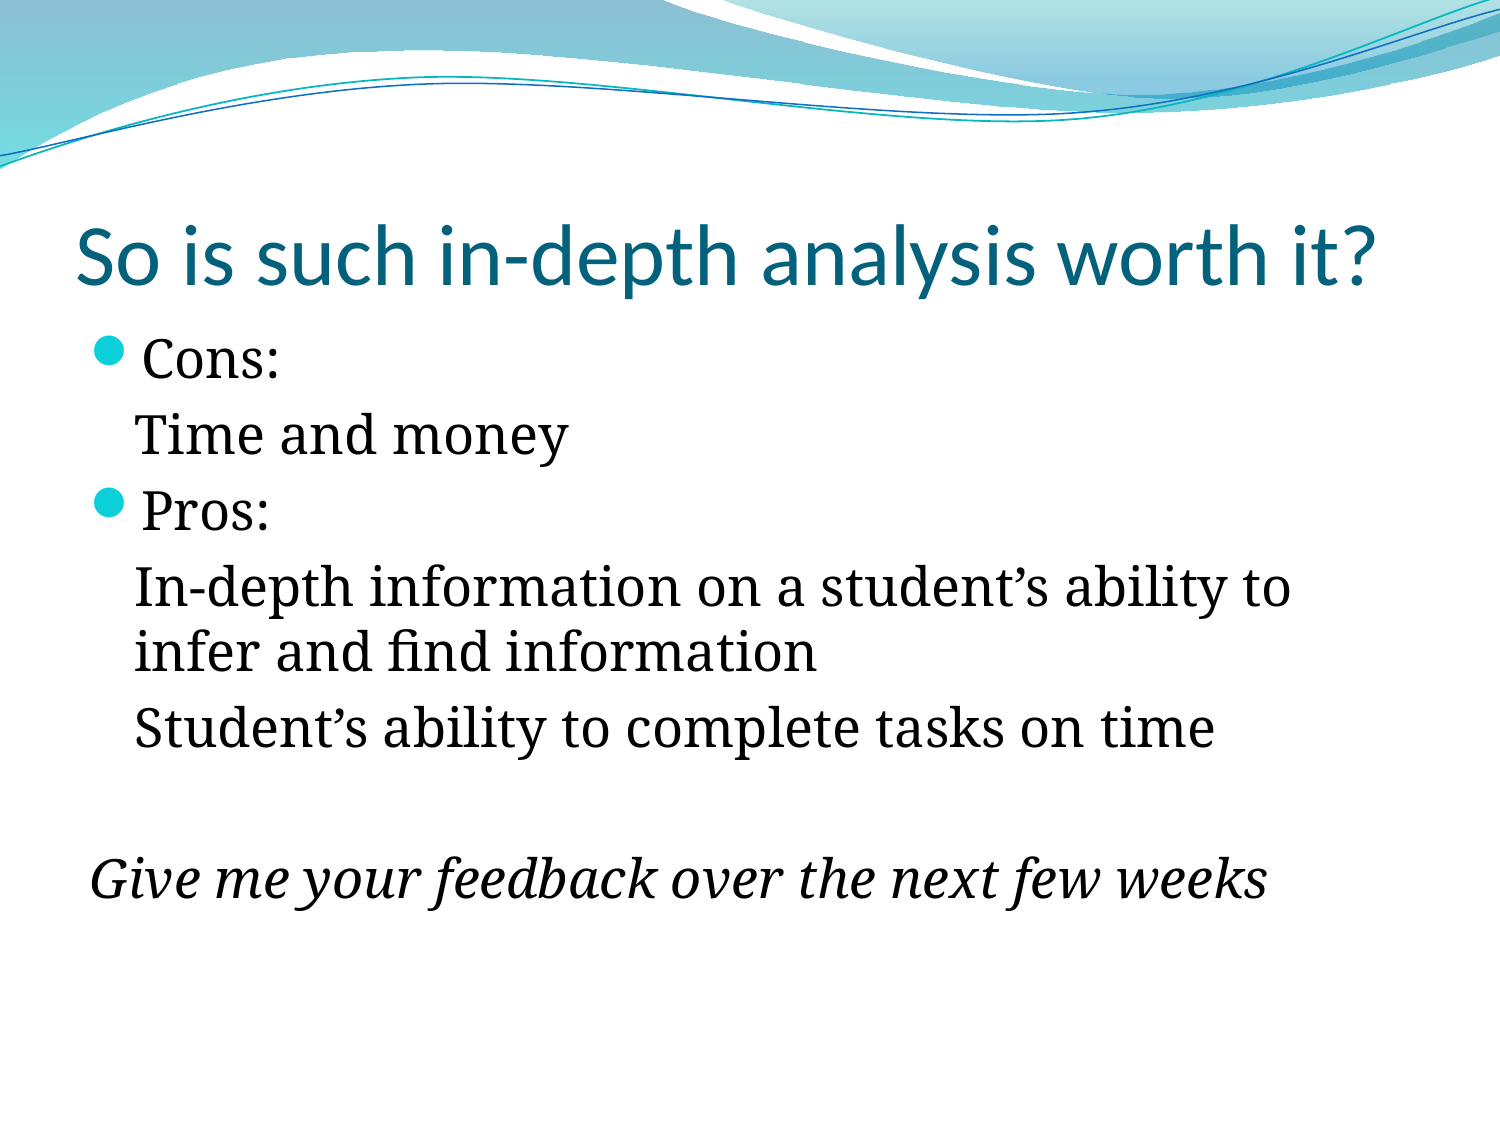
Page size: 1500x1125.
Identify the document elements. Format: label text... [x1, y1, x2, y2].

list Cons: Time and money Pros: In-depth information on a student’s ability to infer and find information Student’s ability to complete tasks on time Give me your feedback over the next few weeks [75, 317, 1425, 1038]
title So is such in-depth analysis worth it? [75, 115, 1425, 303]
